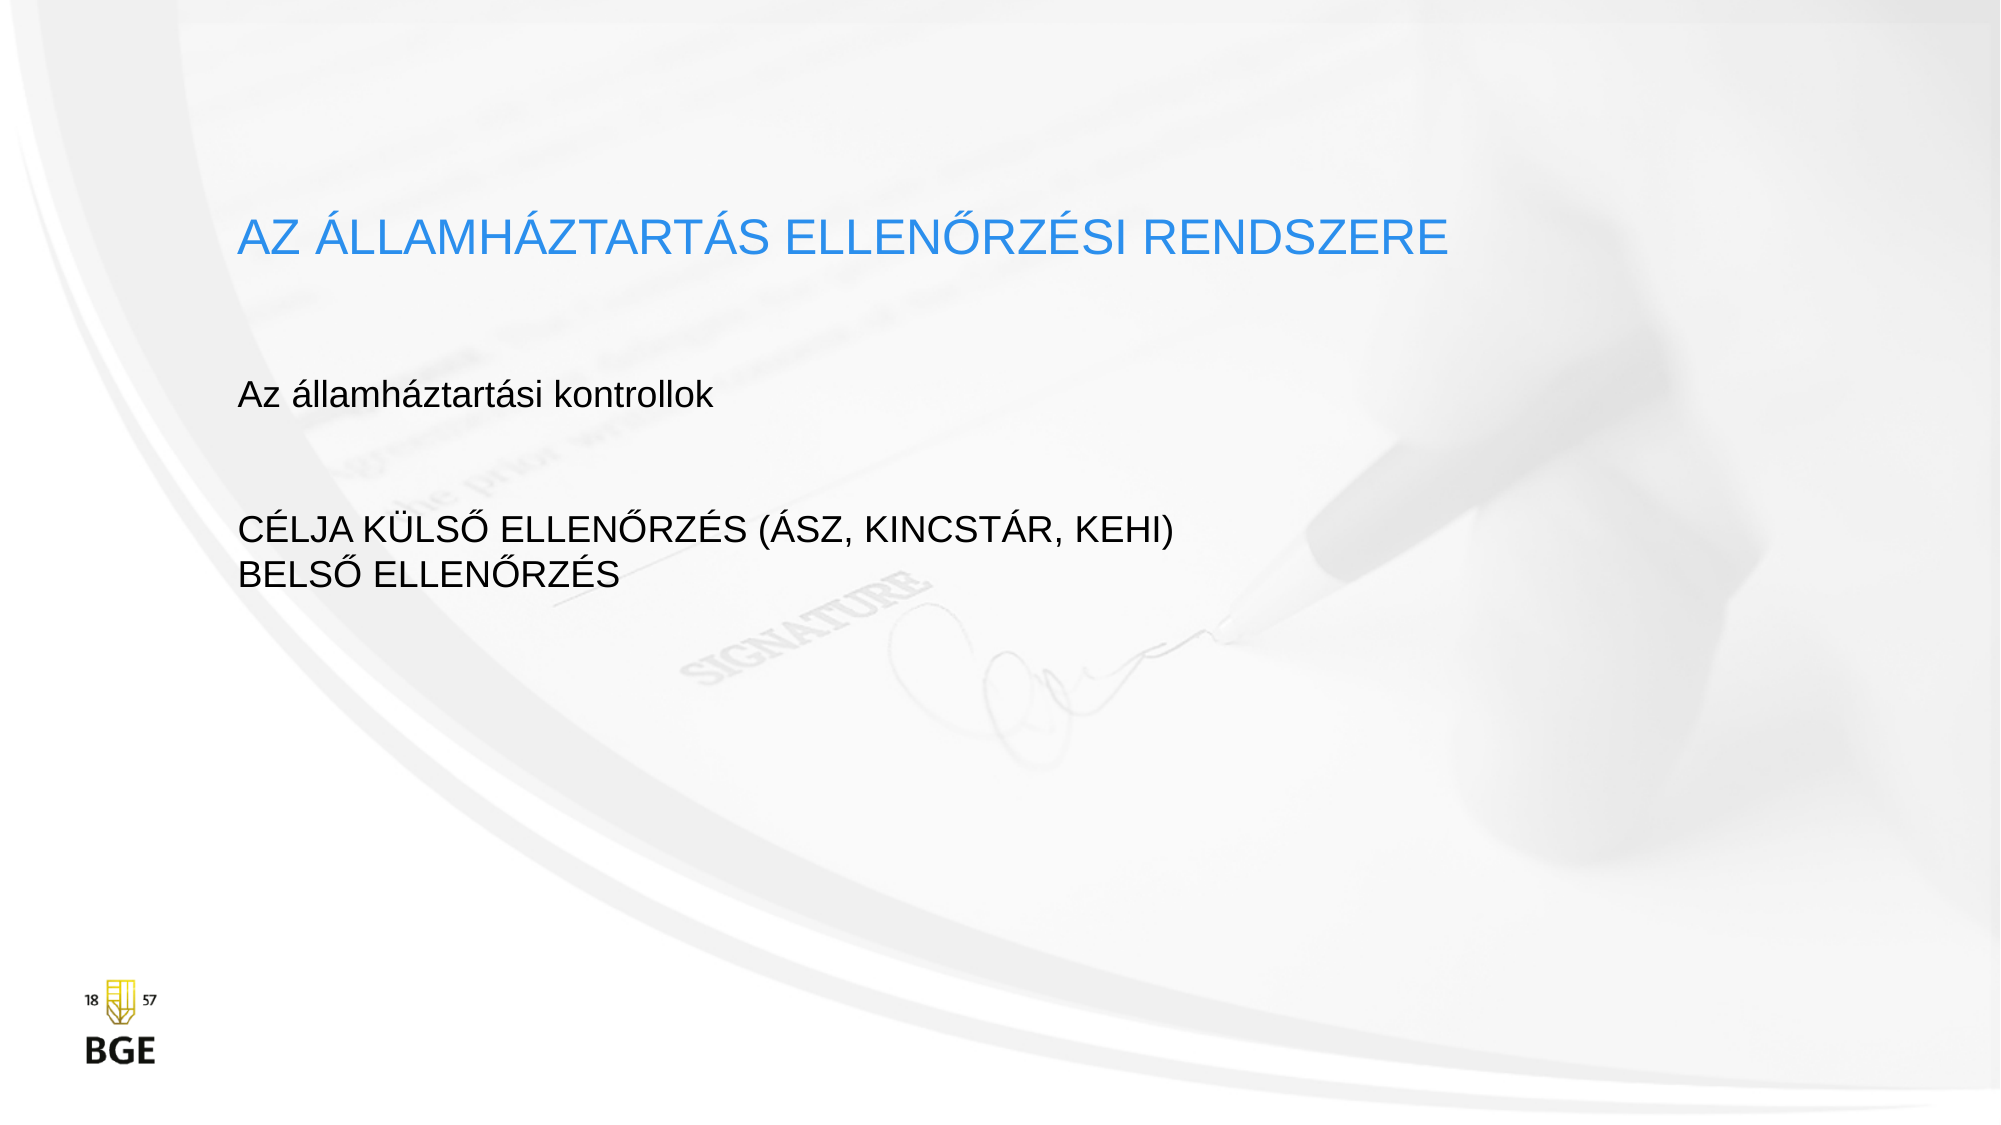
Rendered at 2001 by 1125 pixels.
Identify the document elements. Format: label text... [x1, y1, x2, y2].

text_box AZ ÁLLAMHÁZTARTÁS ELLENŐRZÉSI RENDSZERE Az államháztartási kontrollok CÉLJA KÜLSŐ ELLENŐRZÉS (ÁSZ, KINCSTÁR, KEHI) BELSŐ ELLENŐRZÉS [222, 197, 1831, 603]
picture [0, 0, 2001, 1125]
